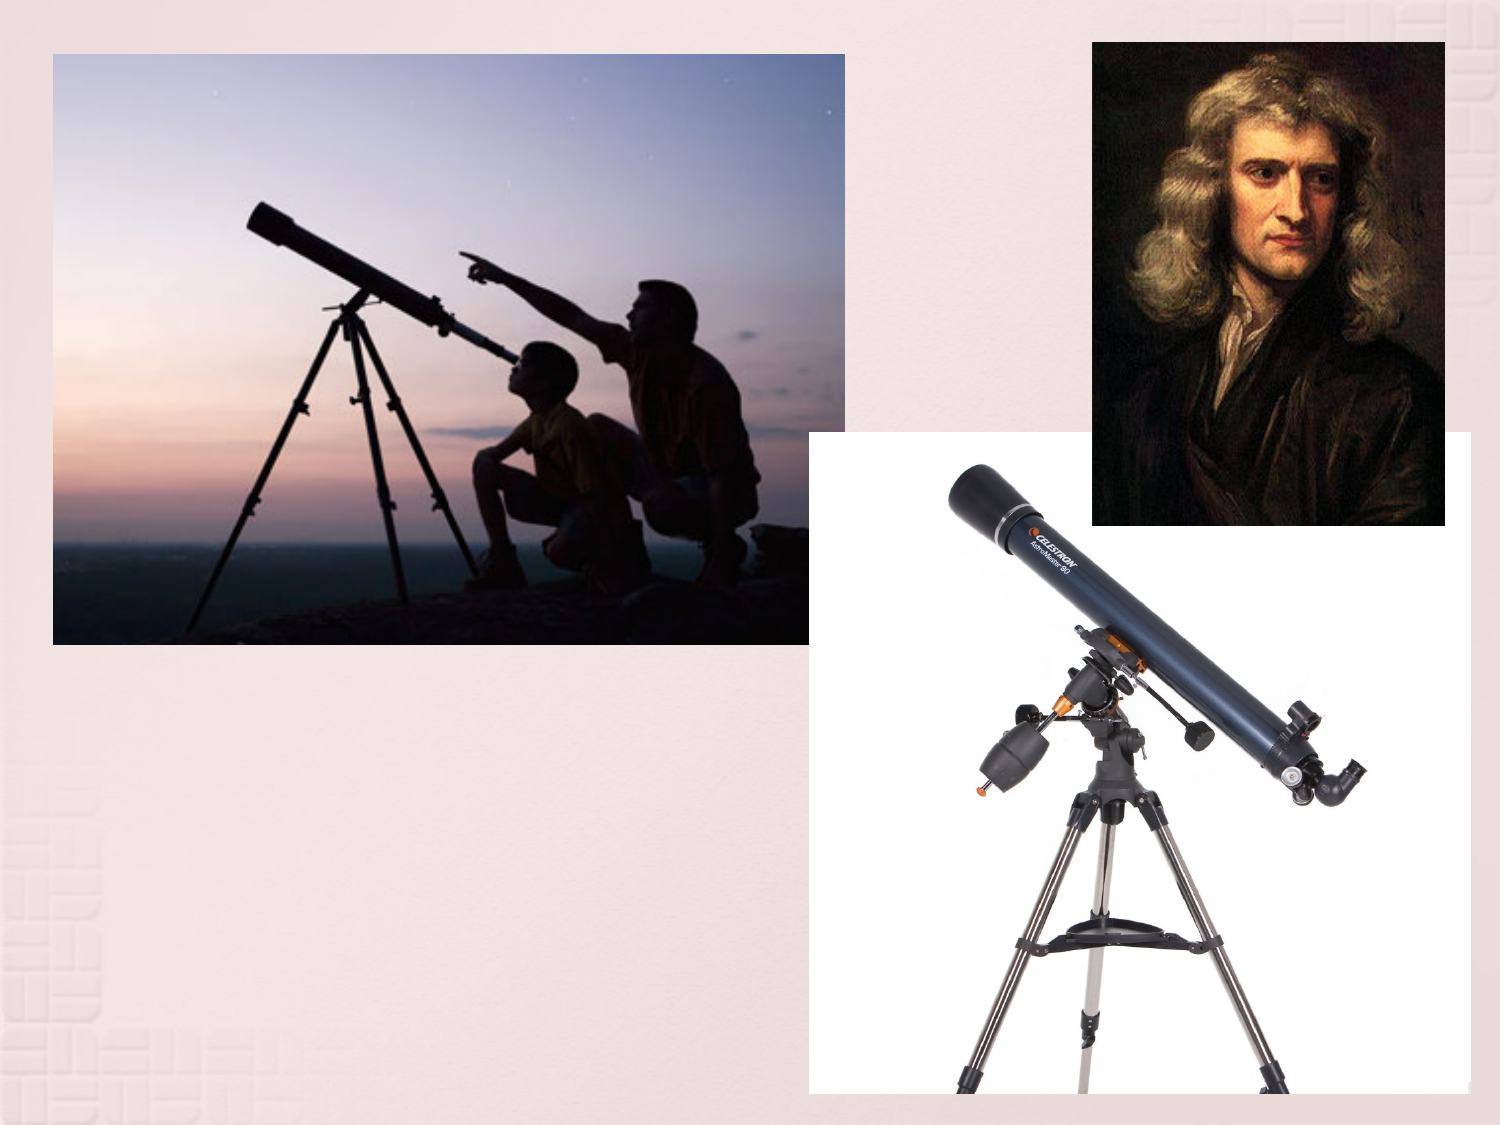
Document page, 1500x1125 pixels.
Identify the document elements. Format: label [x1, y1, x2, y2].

picture [51, 41, 1472, 1096]
